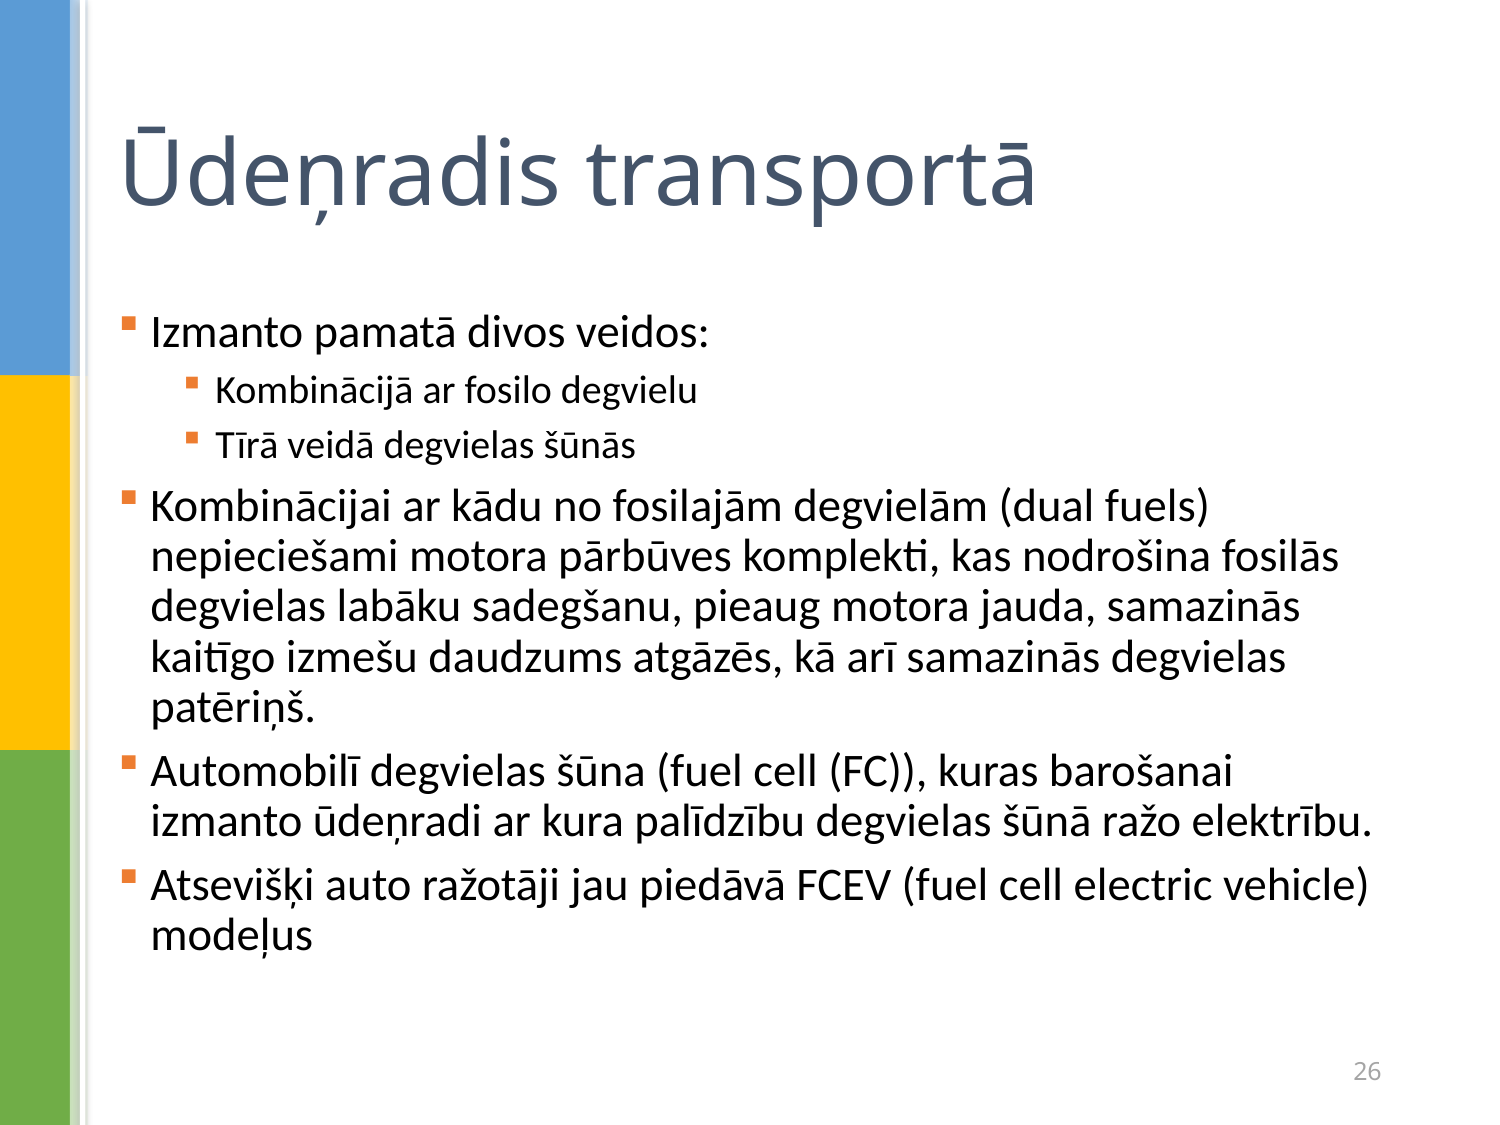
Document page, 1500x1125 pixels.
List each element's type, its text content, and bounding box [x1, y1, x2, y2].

title Ūdeņradis transportā [103, 59, 1397, 278]
list Izmanto pamatā divos veidos: Kombinācijā ar fosilo degvielu Tīrā veidā degvielas šūnās Kombinācijai ar kādu no fosilajām degvielām (dual fuels) nepieciešami motora pārbūves komplekti, kas nodrošina fosilās degvielas labāku sadegšanu, pieaug motora jauda, samazinās kaitīgo izmešu daudzums atgāzēs, kā arī samazinās degvielas patēriņš. Automobilī degvielas šūna (fuel cell (FC)), kuras barošanai izmanto ūdeņradi ar kura palīdzību degvielas šūnā ražo elektrību. Atsevišķi auto ražotāji jau piedāvā FCEV (fuel cell electric vehicle) modeļus [103, 299, 1397, 1014]
slide_number 26 [993, 1042, 1397, 1103]
